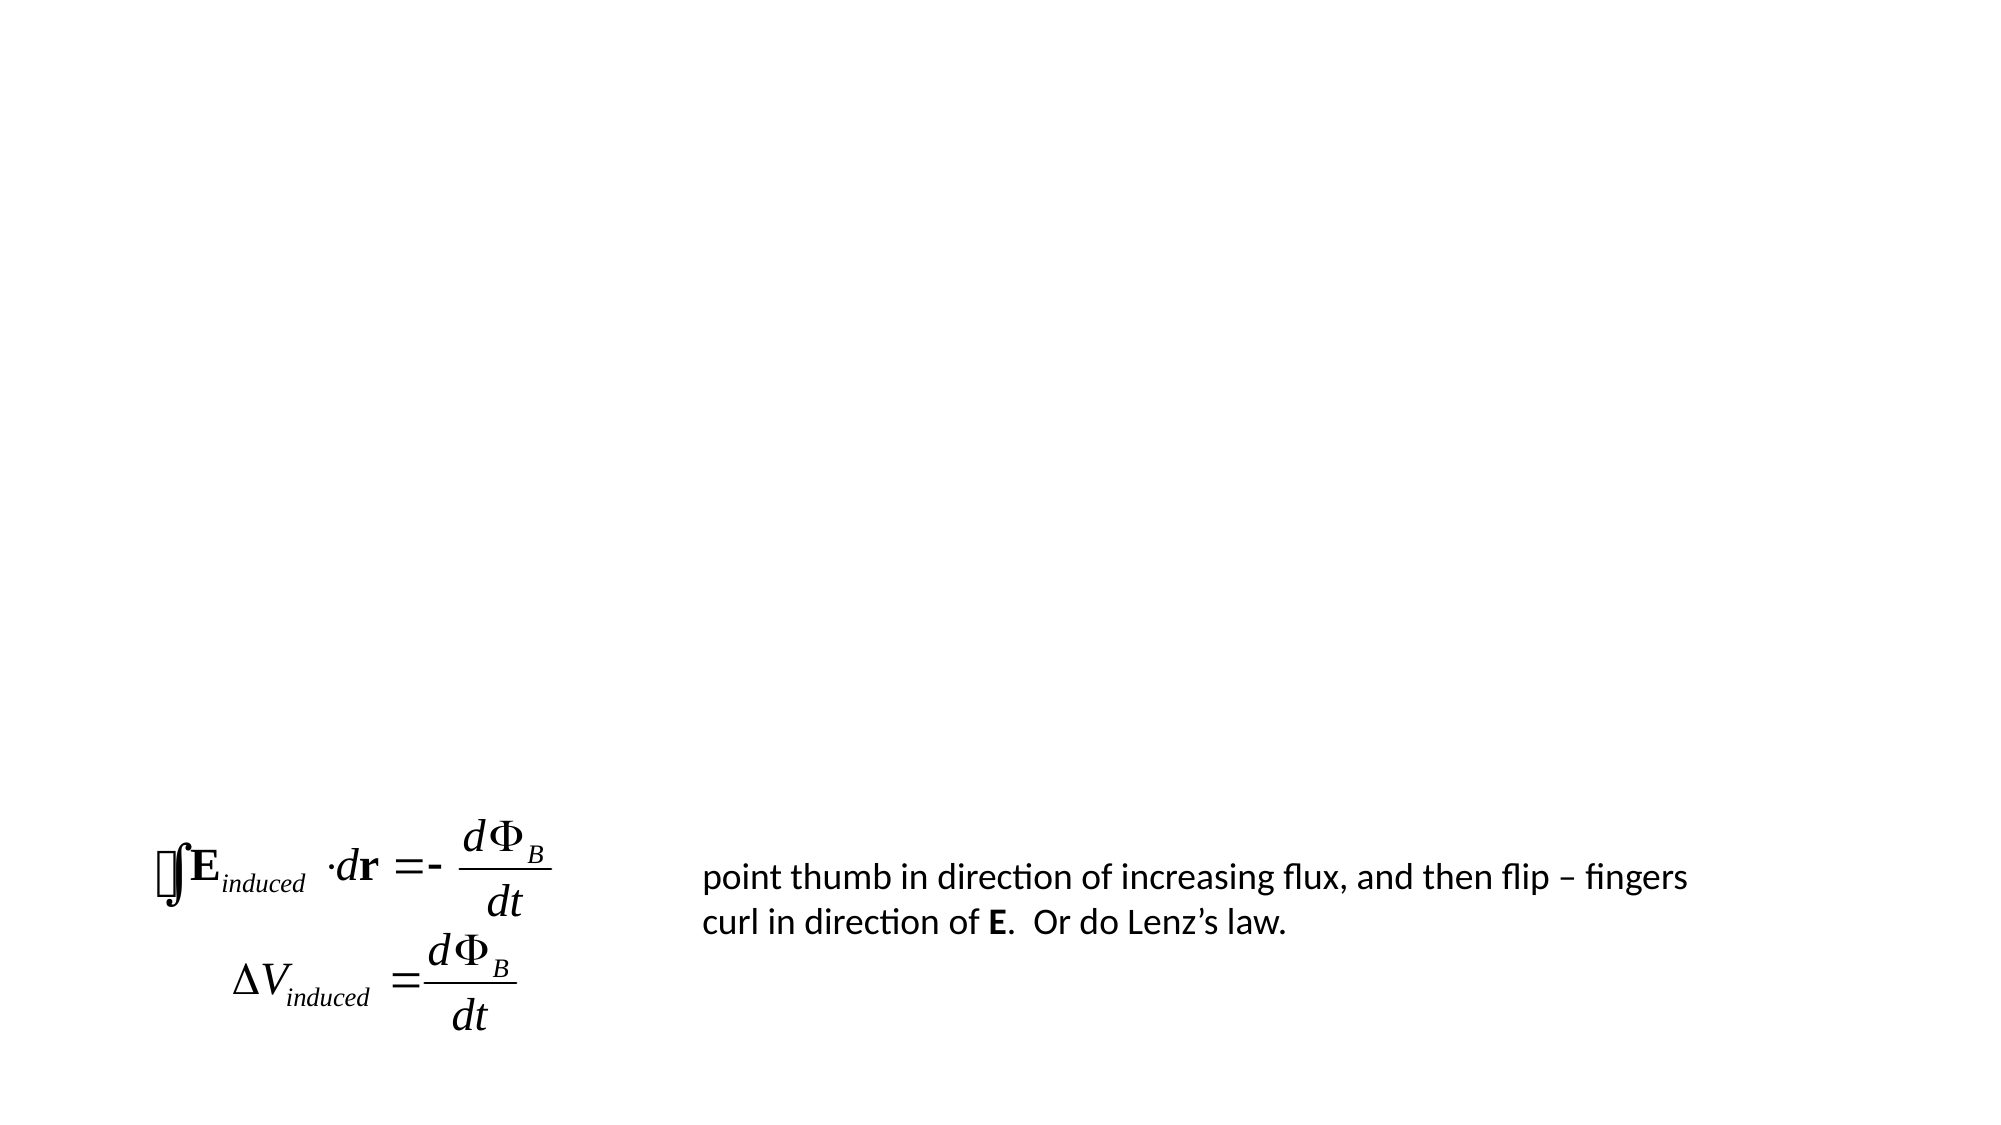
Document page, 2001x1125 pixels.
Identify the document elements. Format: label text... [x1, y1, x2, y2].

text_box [147, 807, 562, 927]
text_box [224, 921, 525, 1041]
text_box point thumb in direction of increasing flux, and then flip – fingers curl in direction of E. Or do Lenz’s law. [687, 844, 1705, 949]
